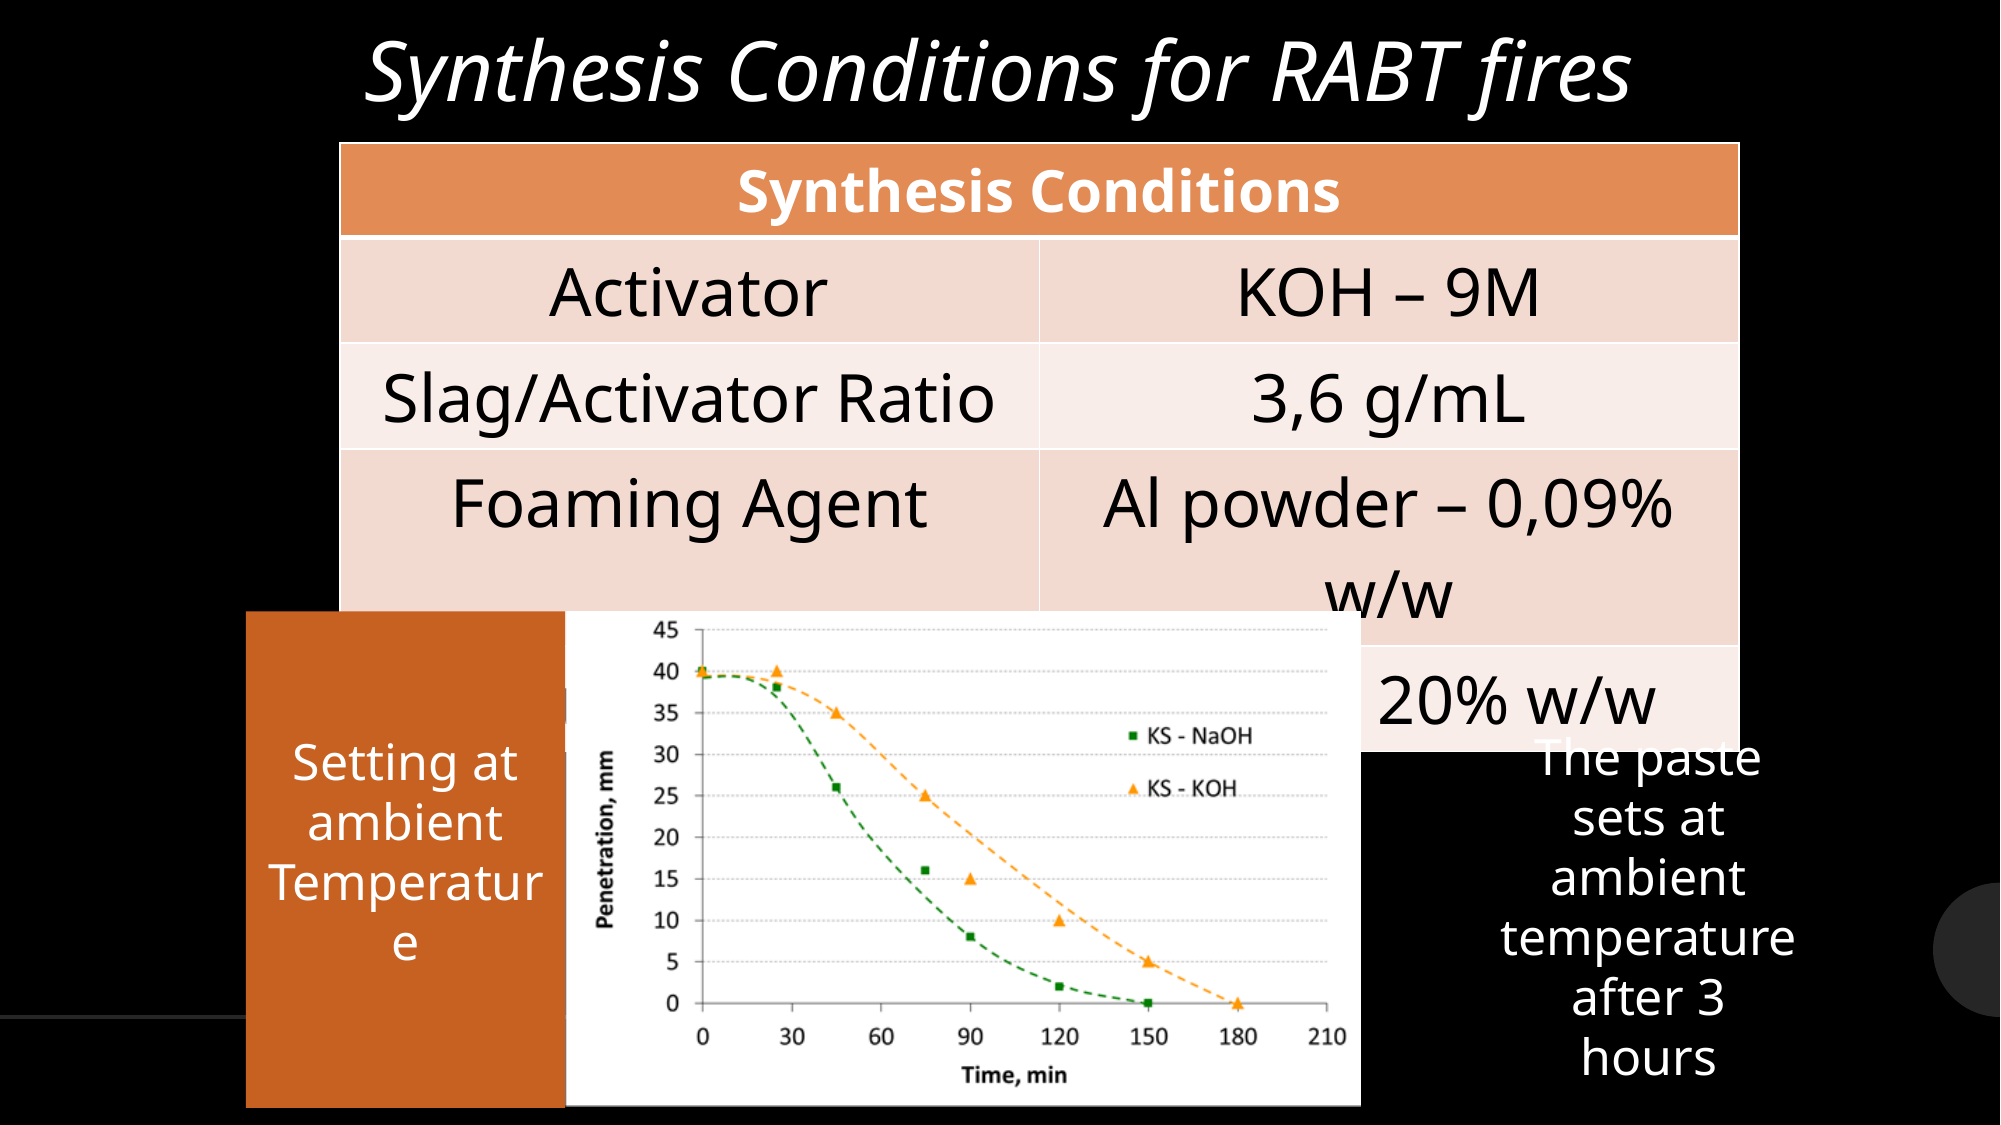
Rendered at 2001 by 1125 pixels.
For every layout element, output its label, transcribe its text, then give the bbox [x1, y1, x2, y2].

table_cell 3,6 g/mL [1040, 344, 1738, 448]
text_box Synthesis Conditions for RABT fires [0, 3, 2000, 147]
table_cell Slag/Activator Ratio [341, 344, 1039, 448]
table_cell Foaming Agent [341, 450, 1039, 611]
table_cell Activator [341, 240, 1039, 342]
text_box The paste sets at ambient temperature after 3 hours [1483, 717, 1815, 1093]
table_header Synthesis Conditions [341, 144, 1738, 235]
table_cell KOH – 9M [1040, 240, 1738, 342]
table_cell Al2O3 – 20% w/w [1361, 647, 1738, 751]
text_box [245, 611, 1361, 1108]
table_cell Al powder – 0,09% w/w [1040, 450, 1738, 645]
